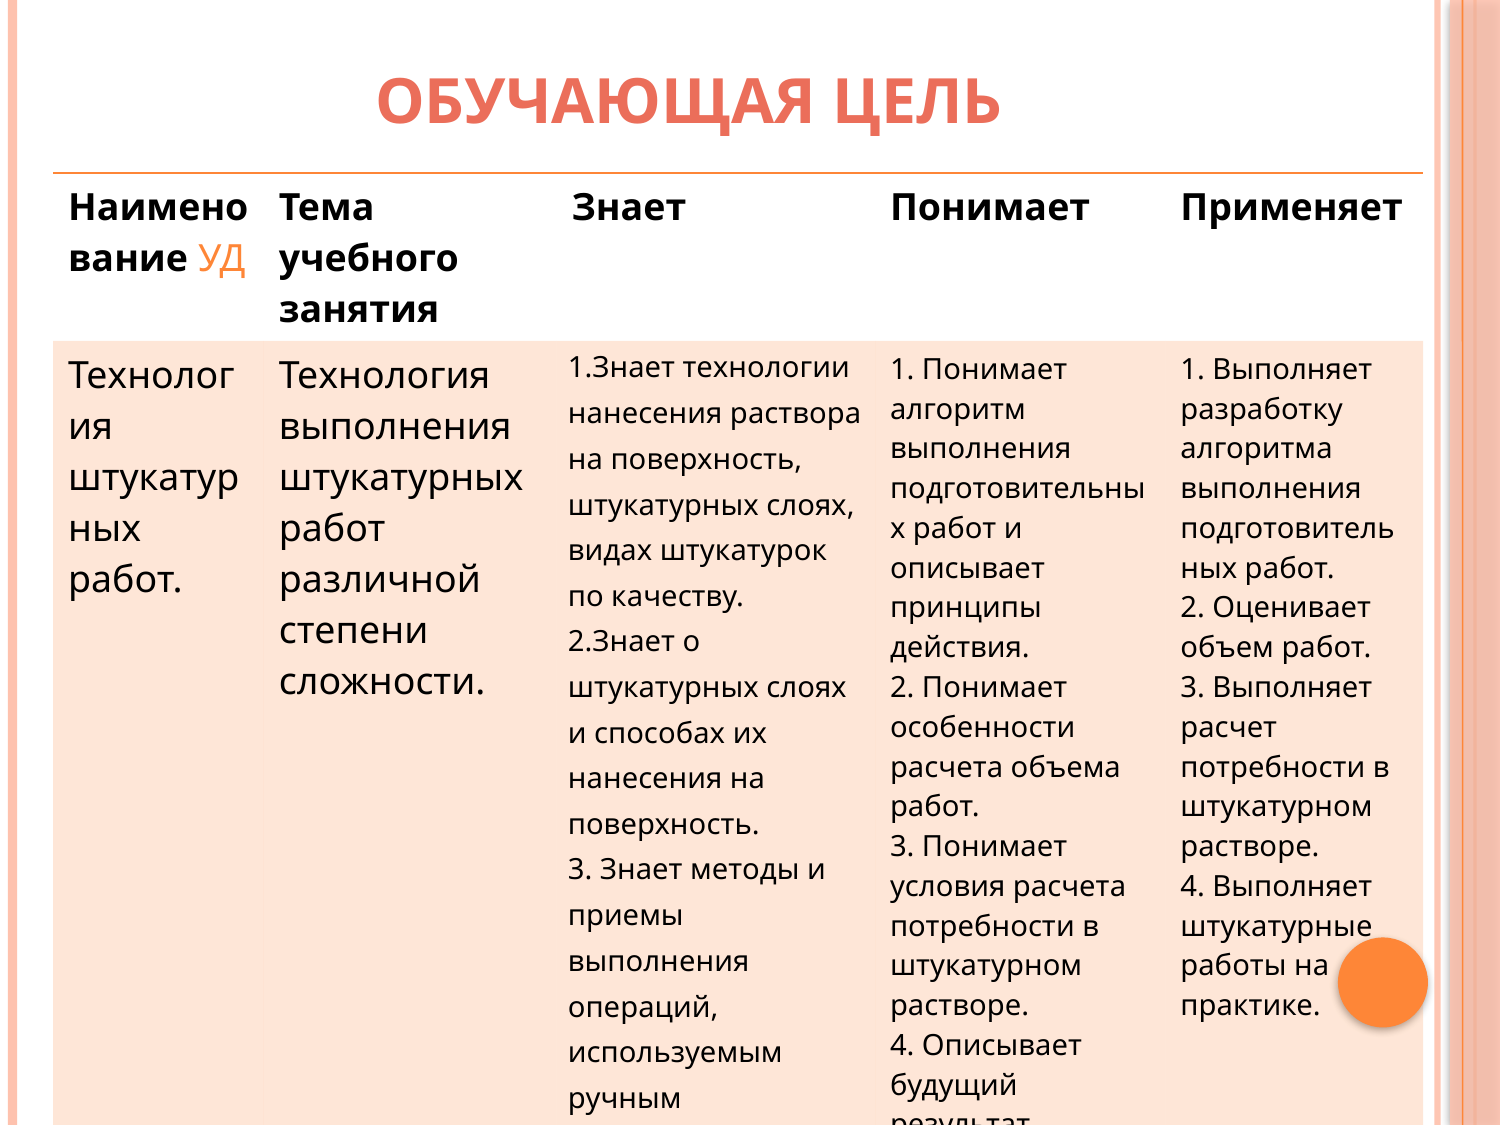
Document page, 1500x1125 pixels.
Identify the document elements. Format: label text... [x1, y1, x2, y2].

table_cell 1.Знает технологии нанесения раствора на поверхность, штукатурных слоях, видах штукатурок по качеству. 2.Знает о штукатурных слоях и способах их нанесения на поверхность. 3. Знает методы и приемы выполнения операций, используемым ручным инструментом. [557, 341, 875, 1125]
table_cell 1. Выполняет разработку алгоритма выполнения подготовительных работ. 2. Оценивает объем работ. 3. Выполняет расчет потребности в штукатурном растворе. 4. Выполняет штукатурные работы на практике. [1166, 341, 1423, 1125]
table_header Наименование УД [53, 174, 264, 341]
table_cell Технология выполнения штукатурных работ различной степени сложности. [264, 341, 557, 1125]
table_cell Технология штукатурных работ. [53, 341, 264, 1125]
table_header Знает [557, 174, 875, 341]
table_cell 1. Понимает алгоритм выполнения подготовительных работ и описывает принципы действия. 2. Понимает особенности расчета объема работ. 3. Понимает условия расчета потребности в штукатурном растворе. 4. Описывает будущий результат деятельности. [875, 341, 1166, 1125]
title ОБУЧАЮЩАЯ ЦЕЛЬ [76, 31, 1302, 150]
table_header Тема учебного занятия [264, 174, 557, 341]
table_header Применяет [1166, 174, 1423, 341]
table_header Понимает [875, 174, 1166, 341]
